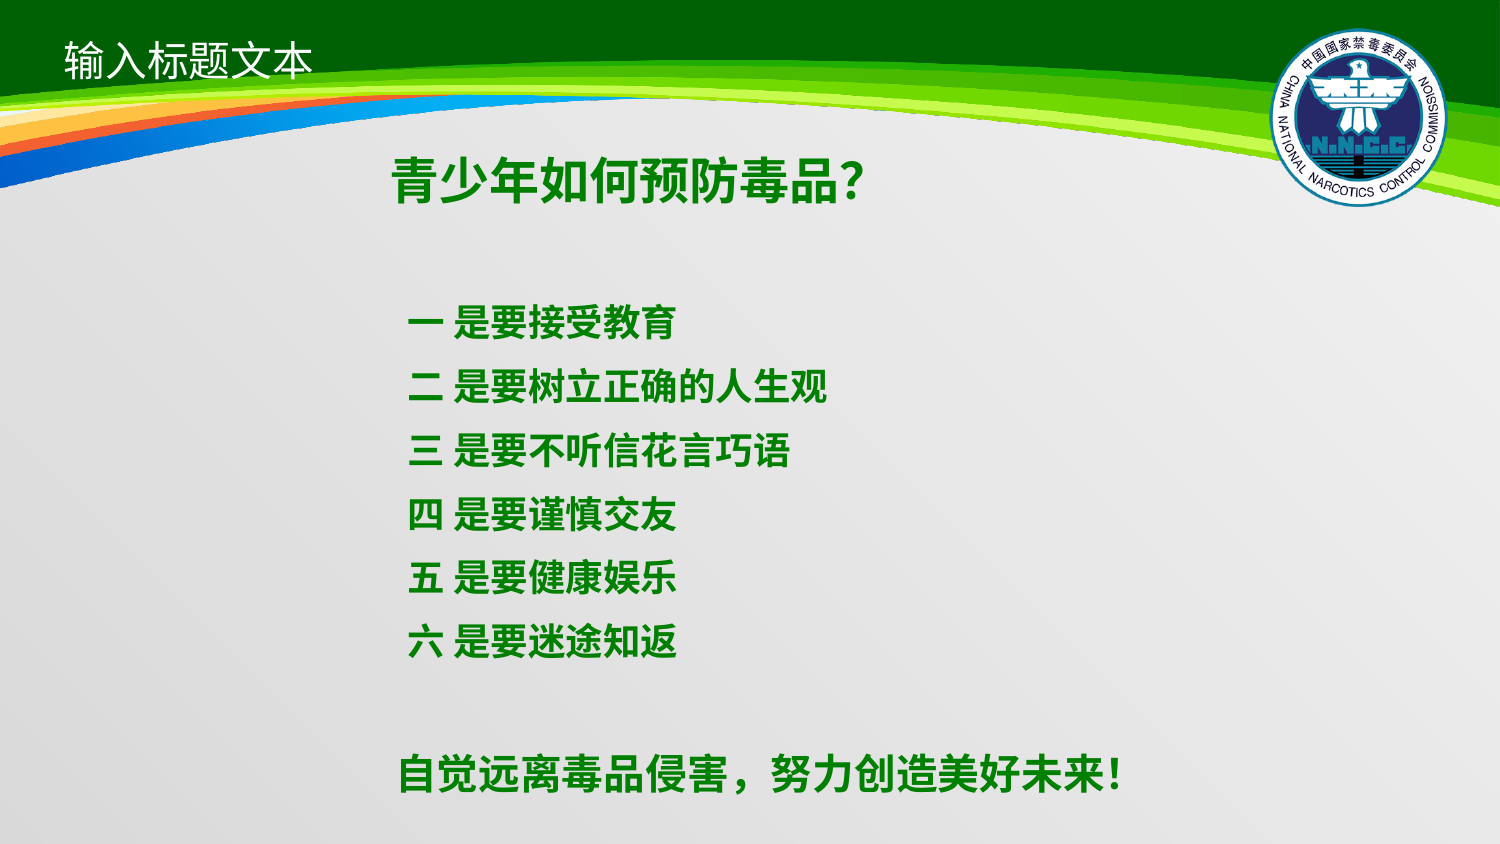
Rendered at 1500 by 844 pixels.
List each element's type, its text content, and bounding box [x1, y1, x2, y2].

picture [0, 0, 1500, 207]
text_box 青少年如何预防毒品？ 一 是要接受教育 二 是要树立正确的人生观 三 是要不听信花言巧语 四 是要谨慎交友 五 是要健康娱乐 六 是要迷途知返 自觉远离毒品侵害，努力创造美好未来！ [374, 35, 1125, 806]
